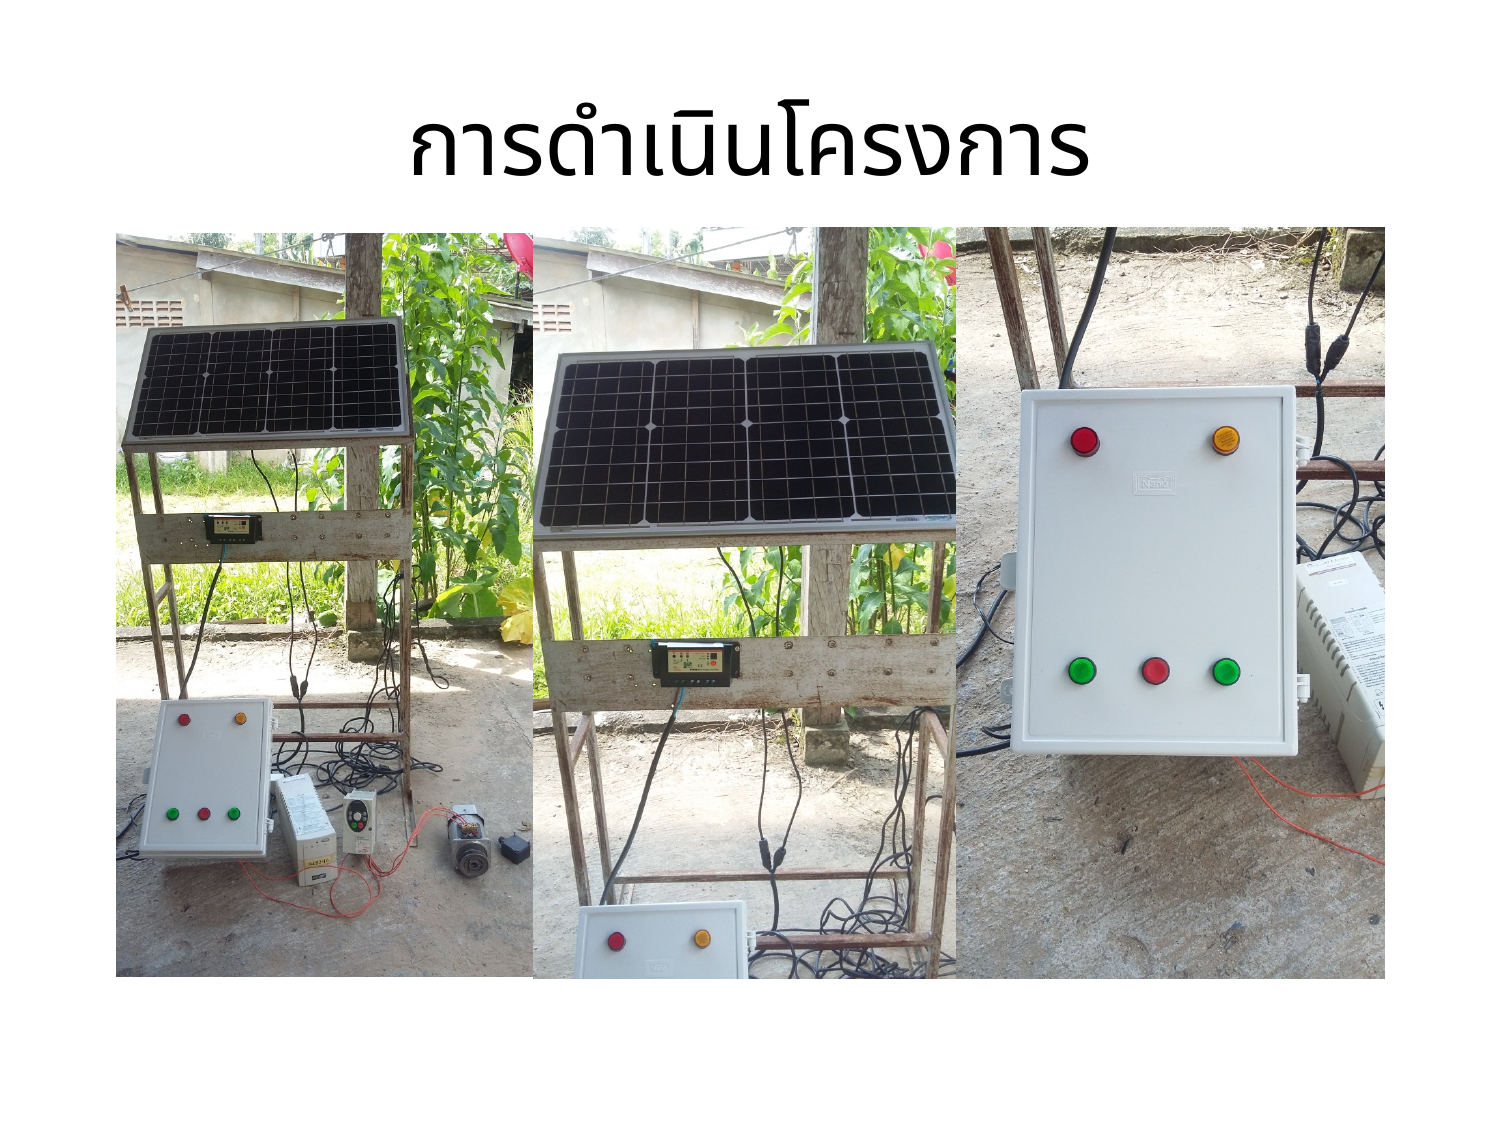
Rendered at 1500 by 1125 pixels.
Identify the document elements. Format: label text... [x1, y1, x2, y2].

picture [533, 227, 1385, 979]
title การดำเนินโครงการ [75, 45, 1425, 233]
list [115, 233, 528, 977]
